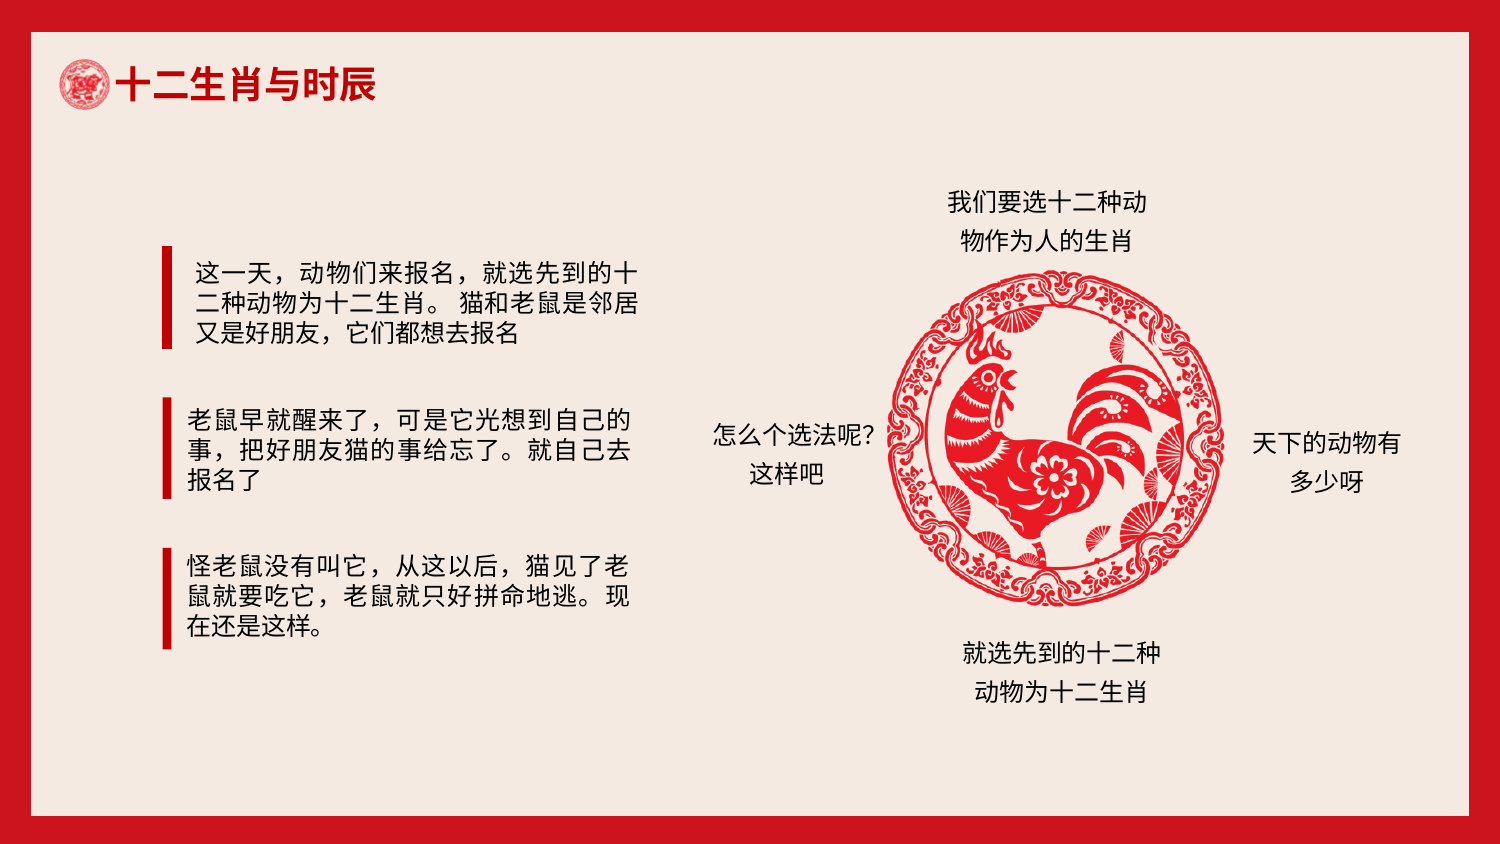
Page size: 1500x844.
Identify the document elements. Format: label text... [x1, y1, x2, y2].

text_box [162, 397, 172, 499]
text_box 这一天，动物们来报名，就选先到的十二种动物为十二生肖。 猫和老鼠是邻居又是好朋友，它们都想去报名 [180, 249, 654, 355]
text_box 我们要选十二种动物作为人的生肖 [932, 171, 1163, 213]
text_box [162, 246, 172, 349]
picture [843, 213, 1243, 658]
text_box [162, 547, 172, 650]
text_box 怪老鼠没有叫它，从这以后，猫见了老鼠就要吃它，老鼠就只好拼命地逃。现在还是这样。 [171, 543, 645, 649]
text_box 就选先到的十二种动物为十二生肖 [950, 658, 1174, 712]
picture [57, 55, 114, 112]
text_box 老鼠早就醒来了，可是它光想到自己的事，把好朋友猫的事给忘了。就自己去报名了 [172, 397, 647, 502]
text_box 天下的动物有多少呀 [1243, 413, 1425, 503]
text_box 怎么个选法呢？这样吧 [699, 405, 843, 494]
